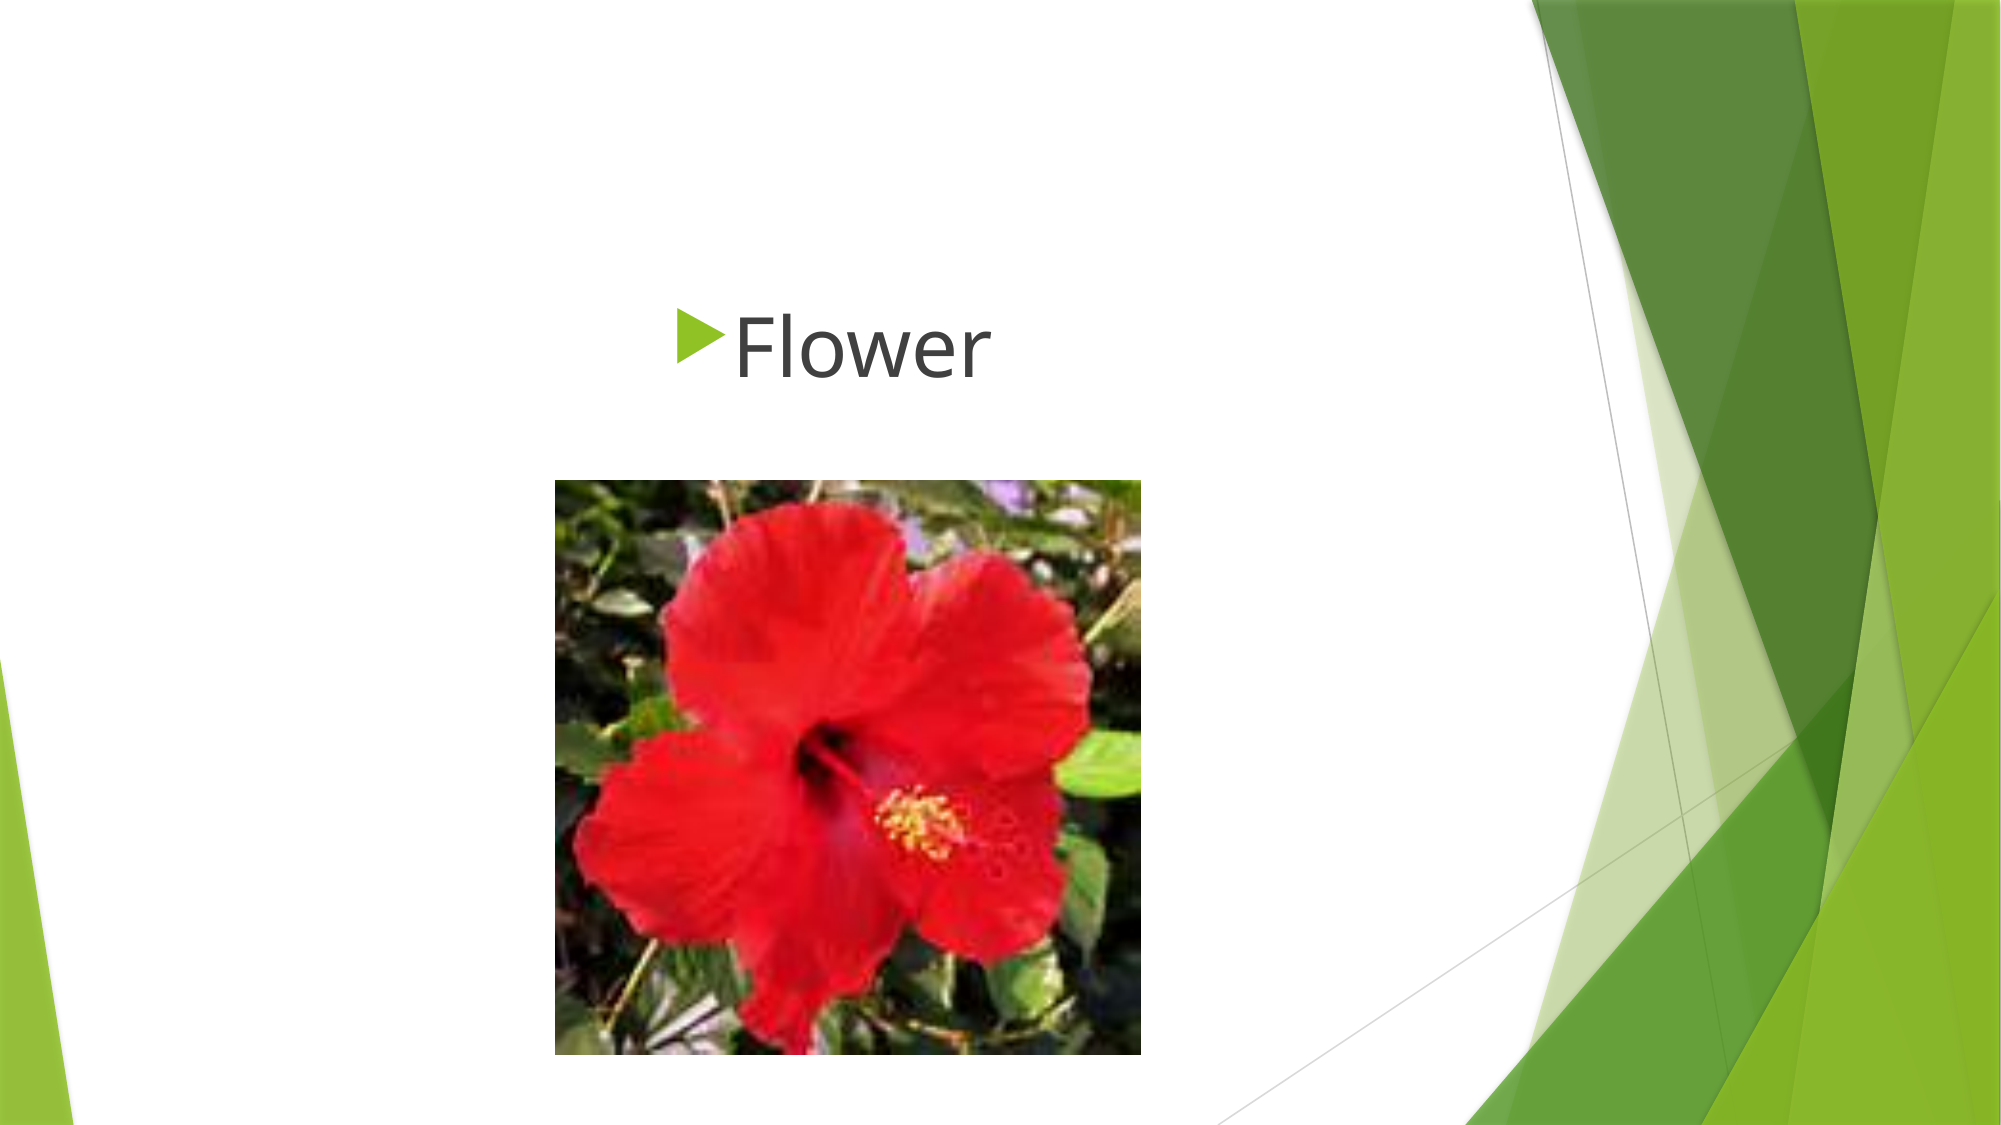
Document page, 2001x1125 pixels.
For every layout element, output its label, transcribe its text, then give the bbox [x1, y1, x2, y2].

text_box Flower [656, 286, 1333, 366]
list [555, 480, 1142, 1056]
